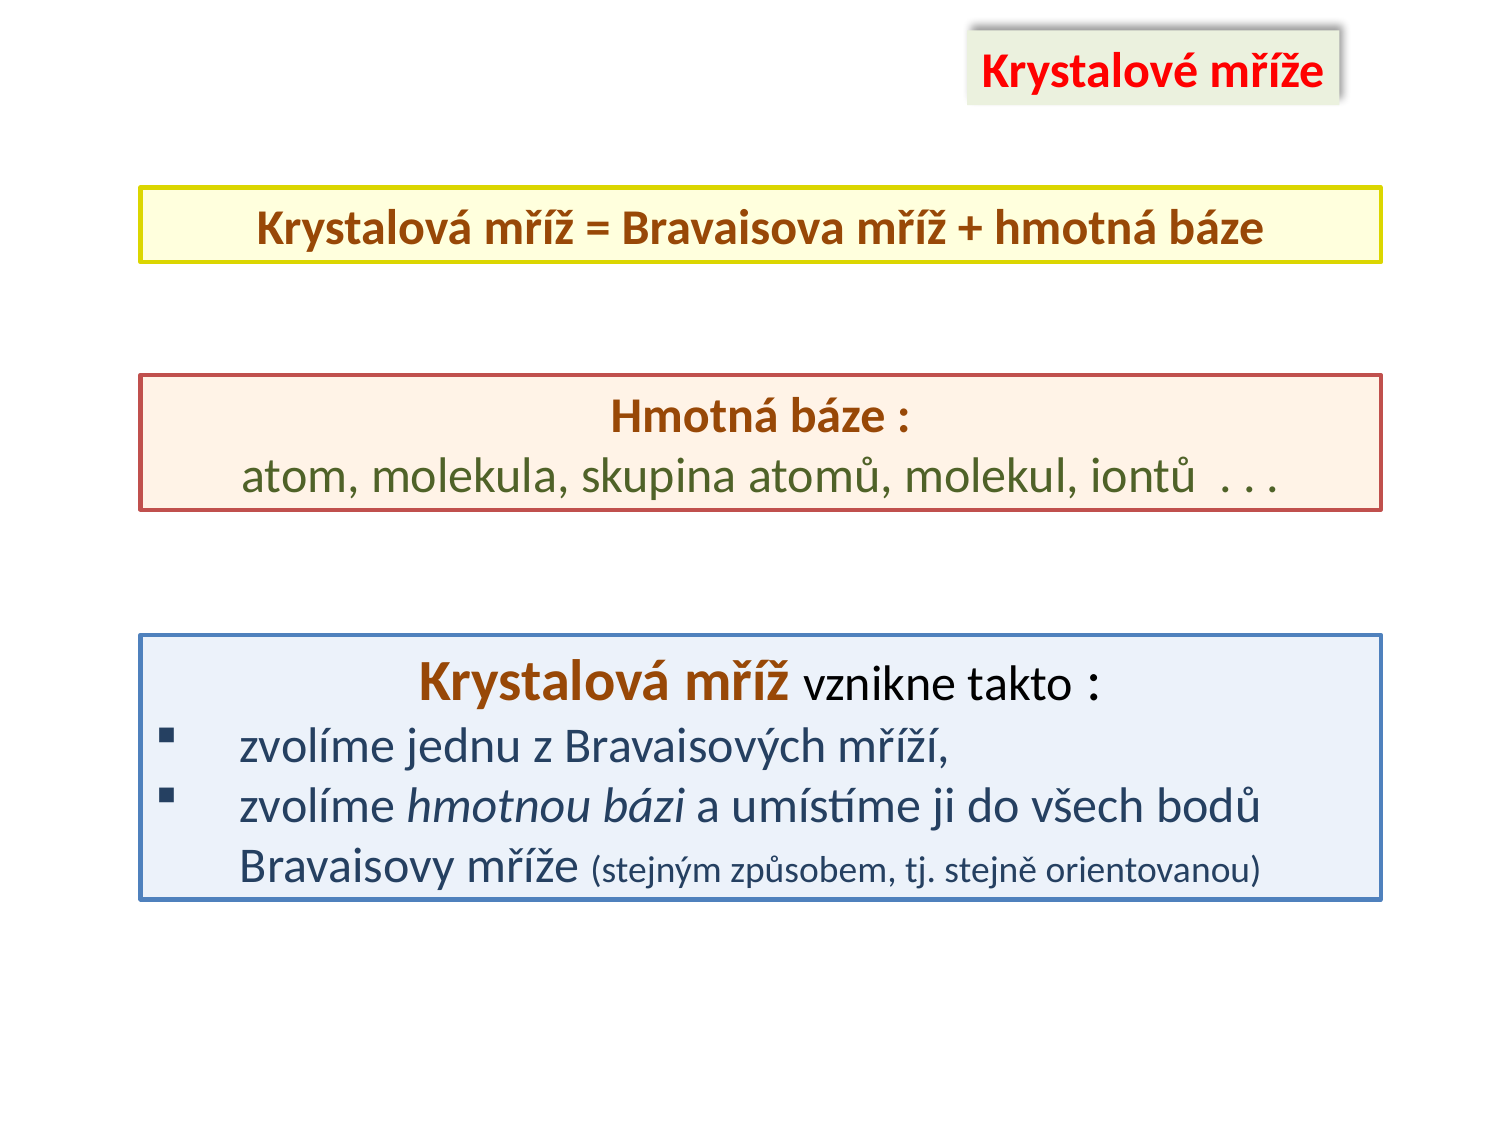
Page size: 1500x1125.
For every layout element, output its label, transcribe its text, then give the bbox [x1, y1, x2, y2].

text_box Hmotná báze : atom, molekula, skupina atomů, molekul, iontů . . . [138, 373, 1383, 512]
text_box Krystalová mříž vznikne takto : zvolíme jednu z Bravaisových mříží, zvolíme hmotnou bázi a umístíme ji do všech bodů Bravaisovy mříže (stejným způsobem, tj. stejně orientovanou) [138, 633, 1383, 902]
text_box Krystalová mříž = Bravaisova mříž + hmotná báze [138, 185, 1383, 264]
text_box Krystalové mříže [965, 28, 1342, 107]
